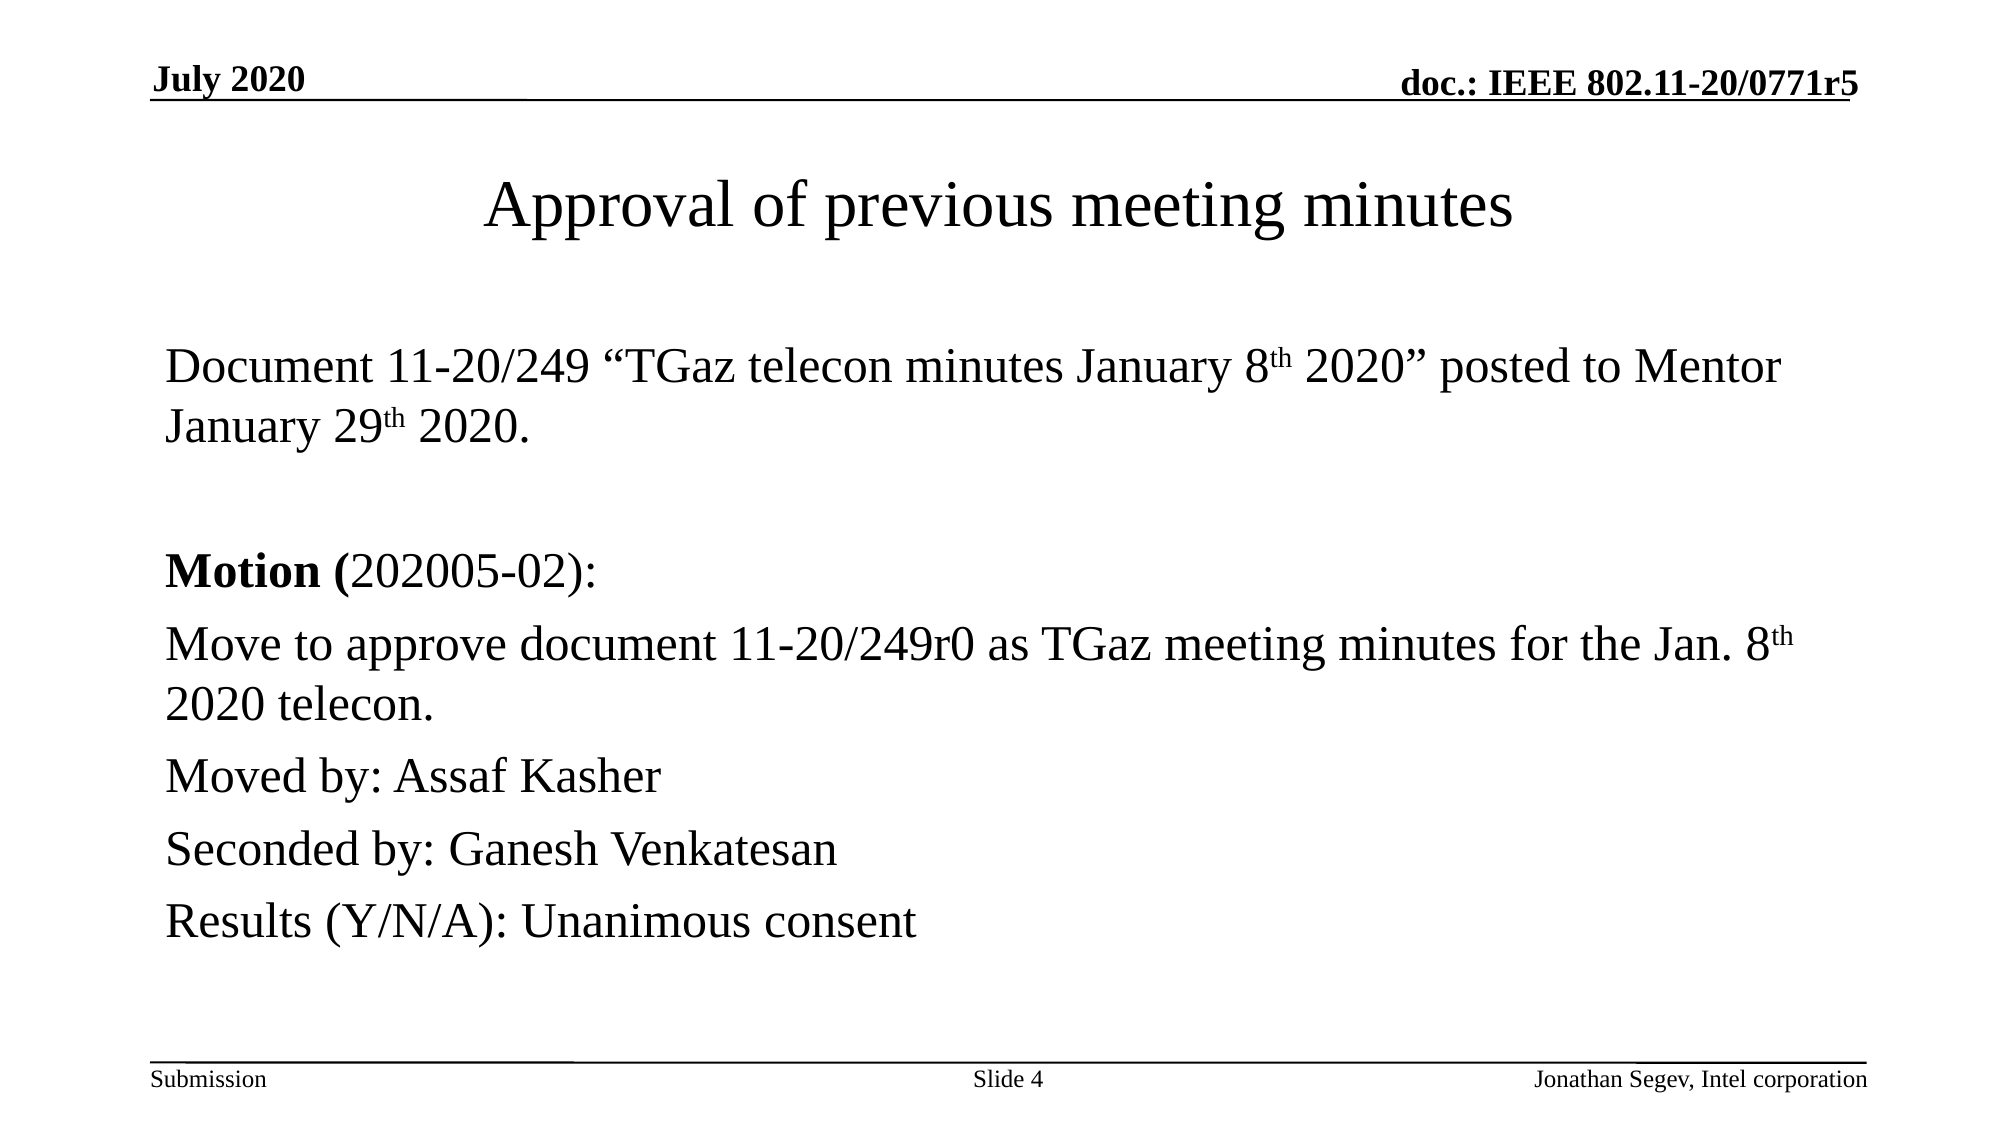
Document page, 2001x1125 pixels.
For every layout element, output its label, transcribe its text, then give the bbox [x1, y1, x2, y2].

title Approval of previous meeting minutes [149, 112, 1850, 288]
footer Jonathan Segev, Intel corporation [1171, 1061, 1869, 1093]
list Document 11-20/249 “TGaz telecon minutes January 8th 2020” posted to Mentor January 29th 2020. Motion (202005-02): Move to approve document 11-20/249r0 as TGaz meeting minutes for the Jan. 8th 2020 telecon. Moved by: Assaf Kasher Seconded by: Ganesh Venkatesan Results (Y/N/A): Unanimous consent [149, 324, 1850, 1000]
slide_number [152, 54, 563, 100]
slide_number Slide 4 [950, 1061, 1067, 1123]
